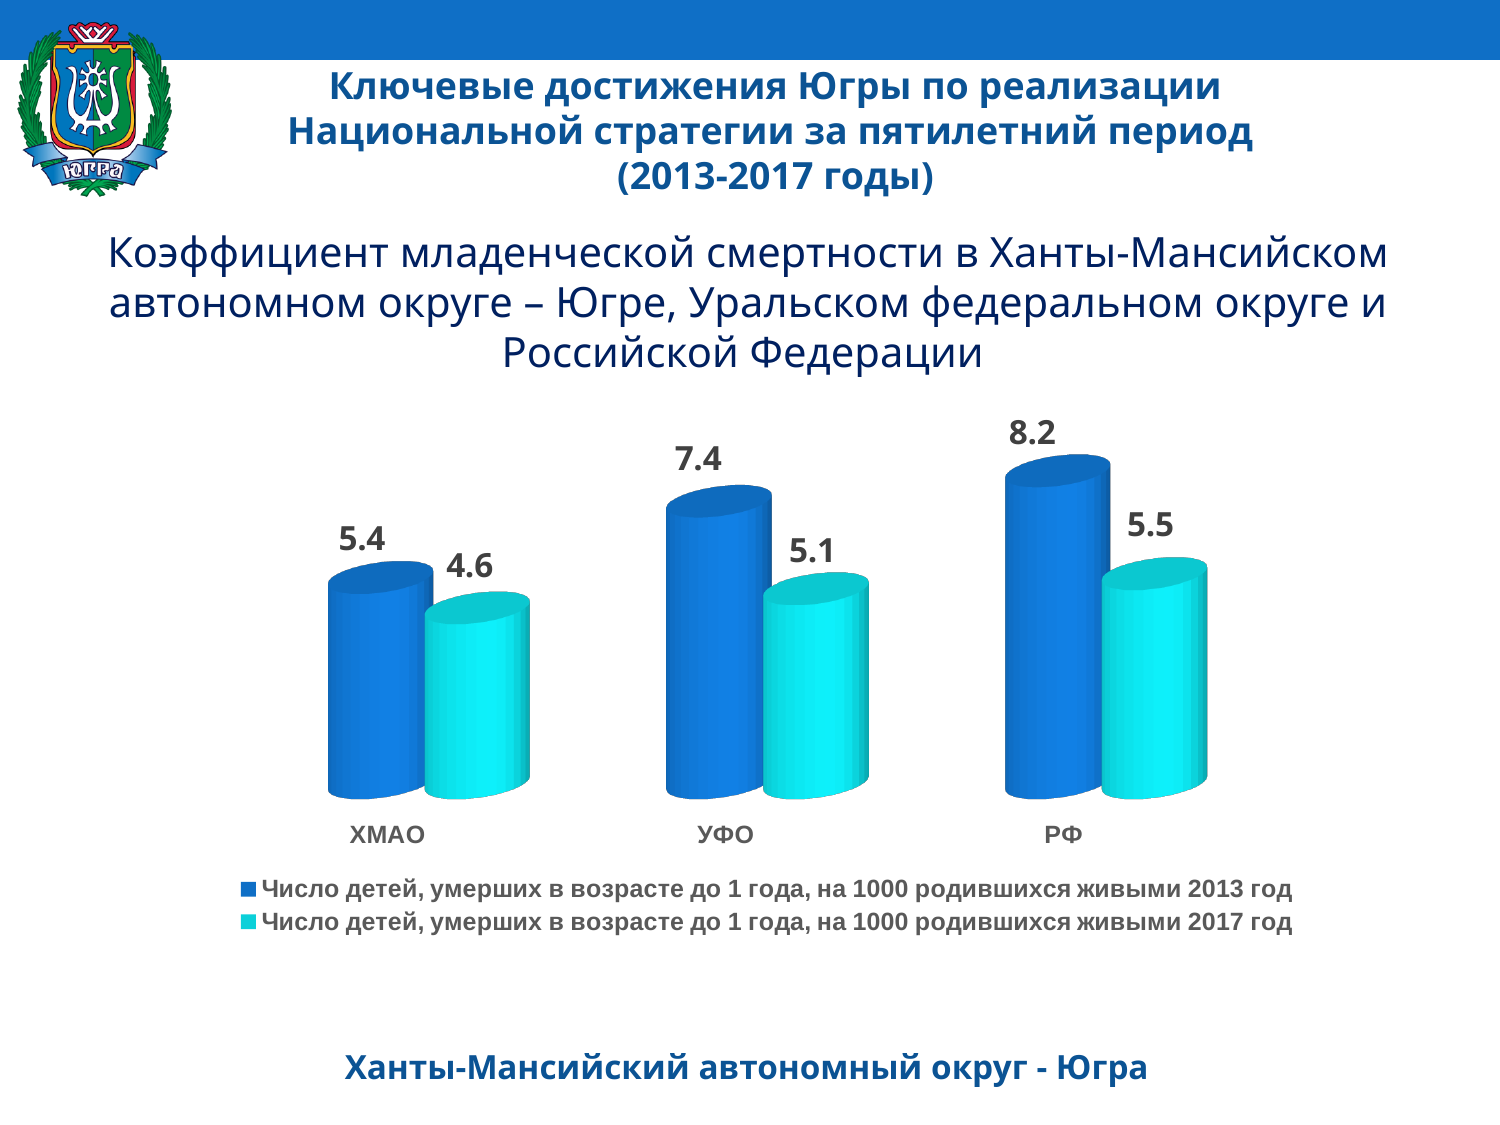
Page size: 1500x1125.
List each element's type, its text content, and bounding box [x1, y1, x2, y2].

picture [17, 19, 172, 198]
chart [170, 396, 1365, 942]
text_box Ключевые достижения Югры по реализации Национальной стратегии за пятилетний период (2013-2017 годы) [176, 54, 1388, 205]
text_box Коэффициент младенческой смертности в Ханты-Мансийском автономном округе – Югре, Уральском федеральном округе и Российской Федерации [88, 218, 1408, 384]
text_box Ханты-Мансийский автономный округ - Югра [330, 1038, 1165, 1094]
